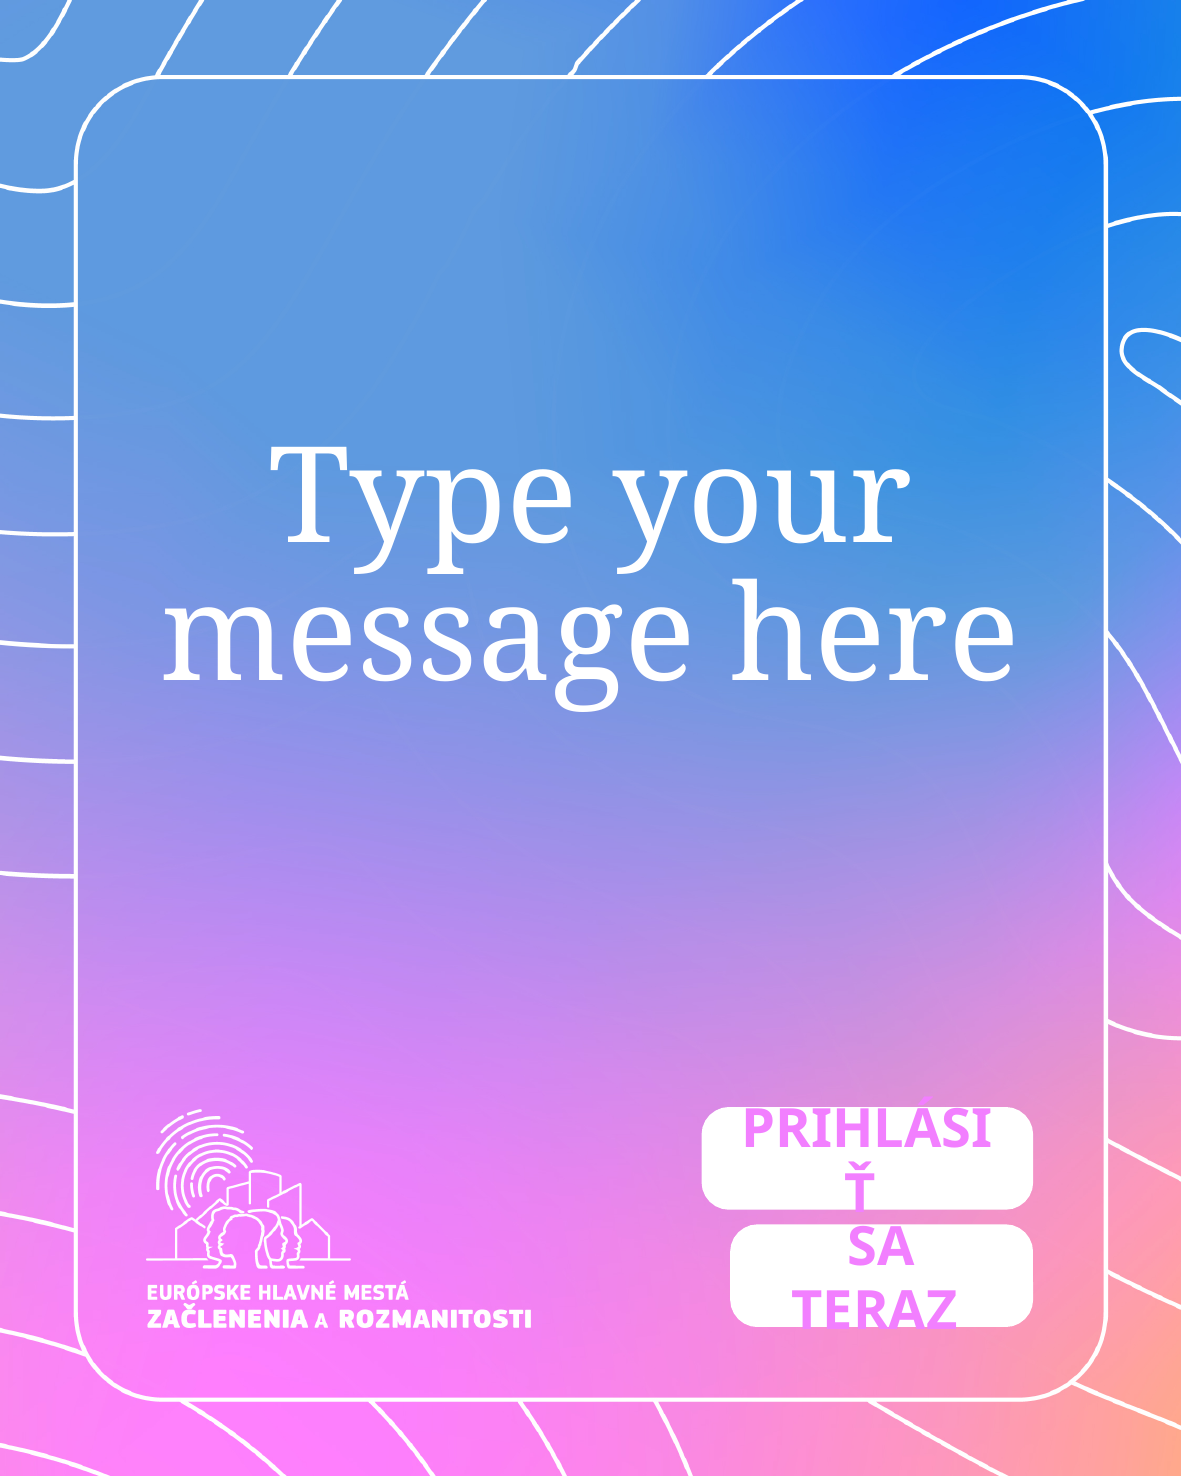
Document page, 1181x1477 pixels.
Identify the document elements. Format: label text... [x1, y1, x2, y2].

text_box SA TERAZ [744, 1238, 1019, 1313]
picture [0, 0, 1181, 1476]
text_box PRIHLÁSIŤ [715, 1121, 1020, 1196]
title Type your message here [88, 161, 1093, 977]
